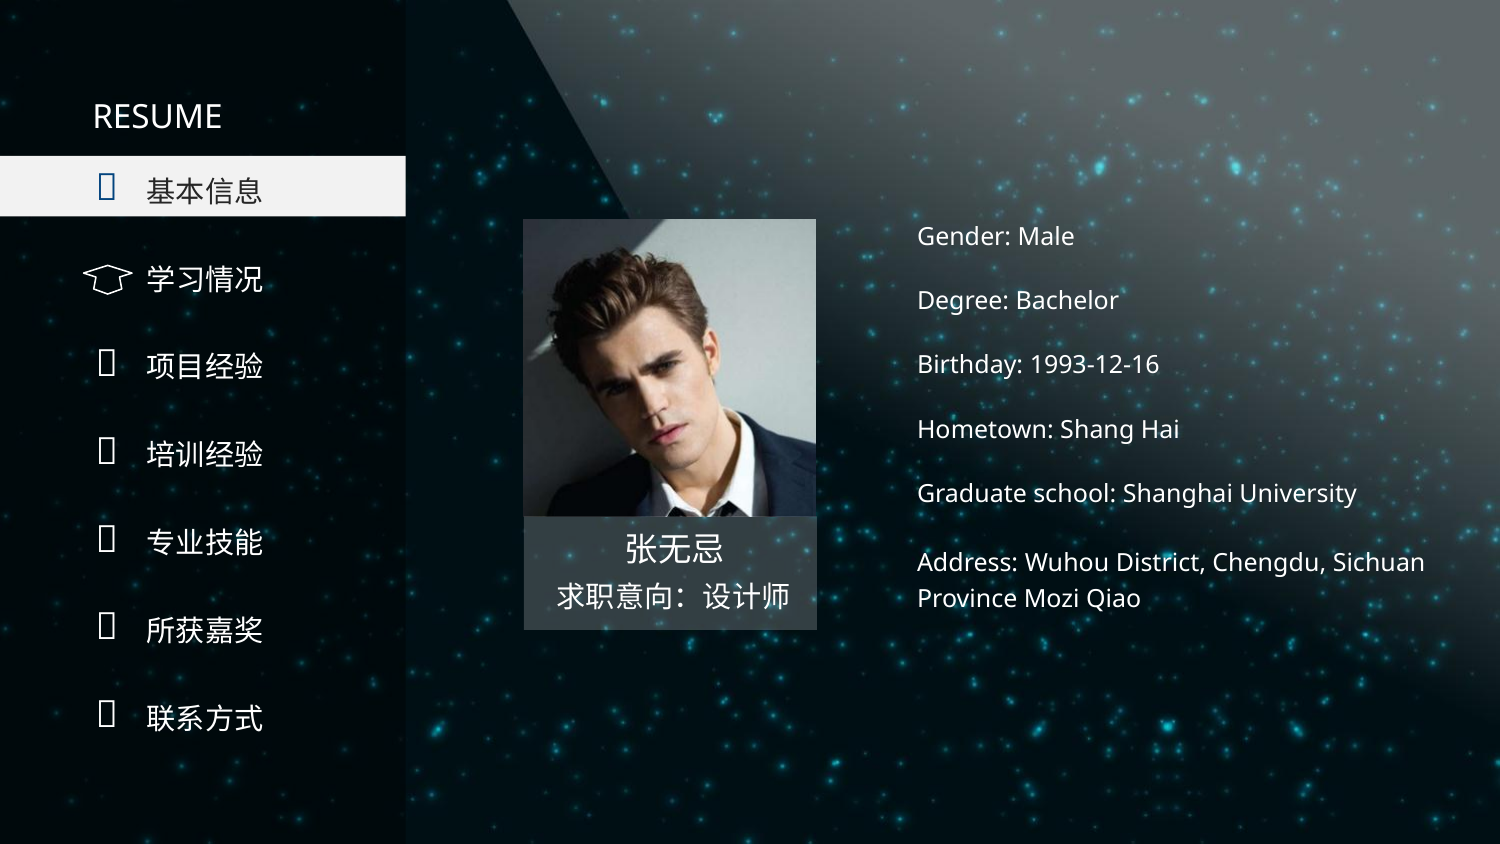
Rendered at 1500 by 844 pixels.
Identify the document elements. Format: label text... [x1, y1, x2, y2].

picture [407, 0, 1500, 844]
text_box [902, 212, 1500, 622]
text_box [76, 507, 281, 568]
text_box [0, 217, 407, 844]
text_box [76, 155, 281, 217]
text_box [281, 155, 407, 217]
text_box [76, 595, 281, 656]
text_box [76, 682, 281, 744]
text_box [0, 155, 76, 217]
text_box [76, 243, 298, 305]
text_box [523, 219, 819, 630]
text_box [0, 0, 407, 155]
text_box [76, 419, 281, 480]
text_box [76, 331, 281, 393]
text_box RESUME [77, 88, 281, 143]
